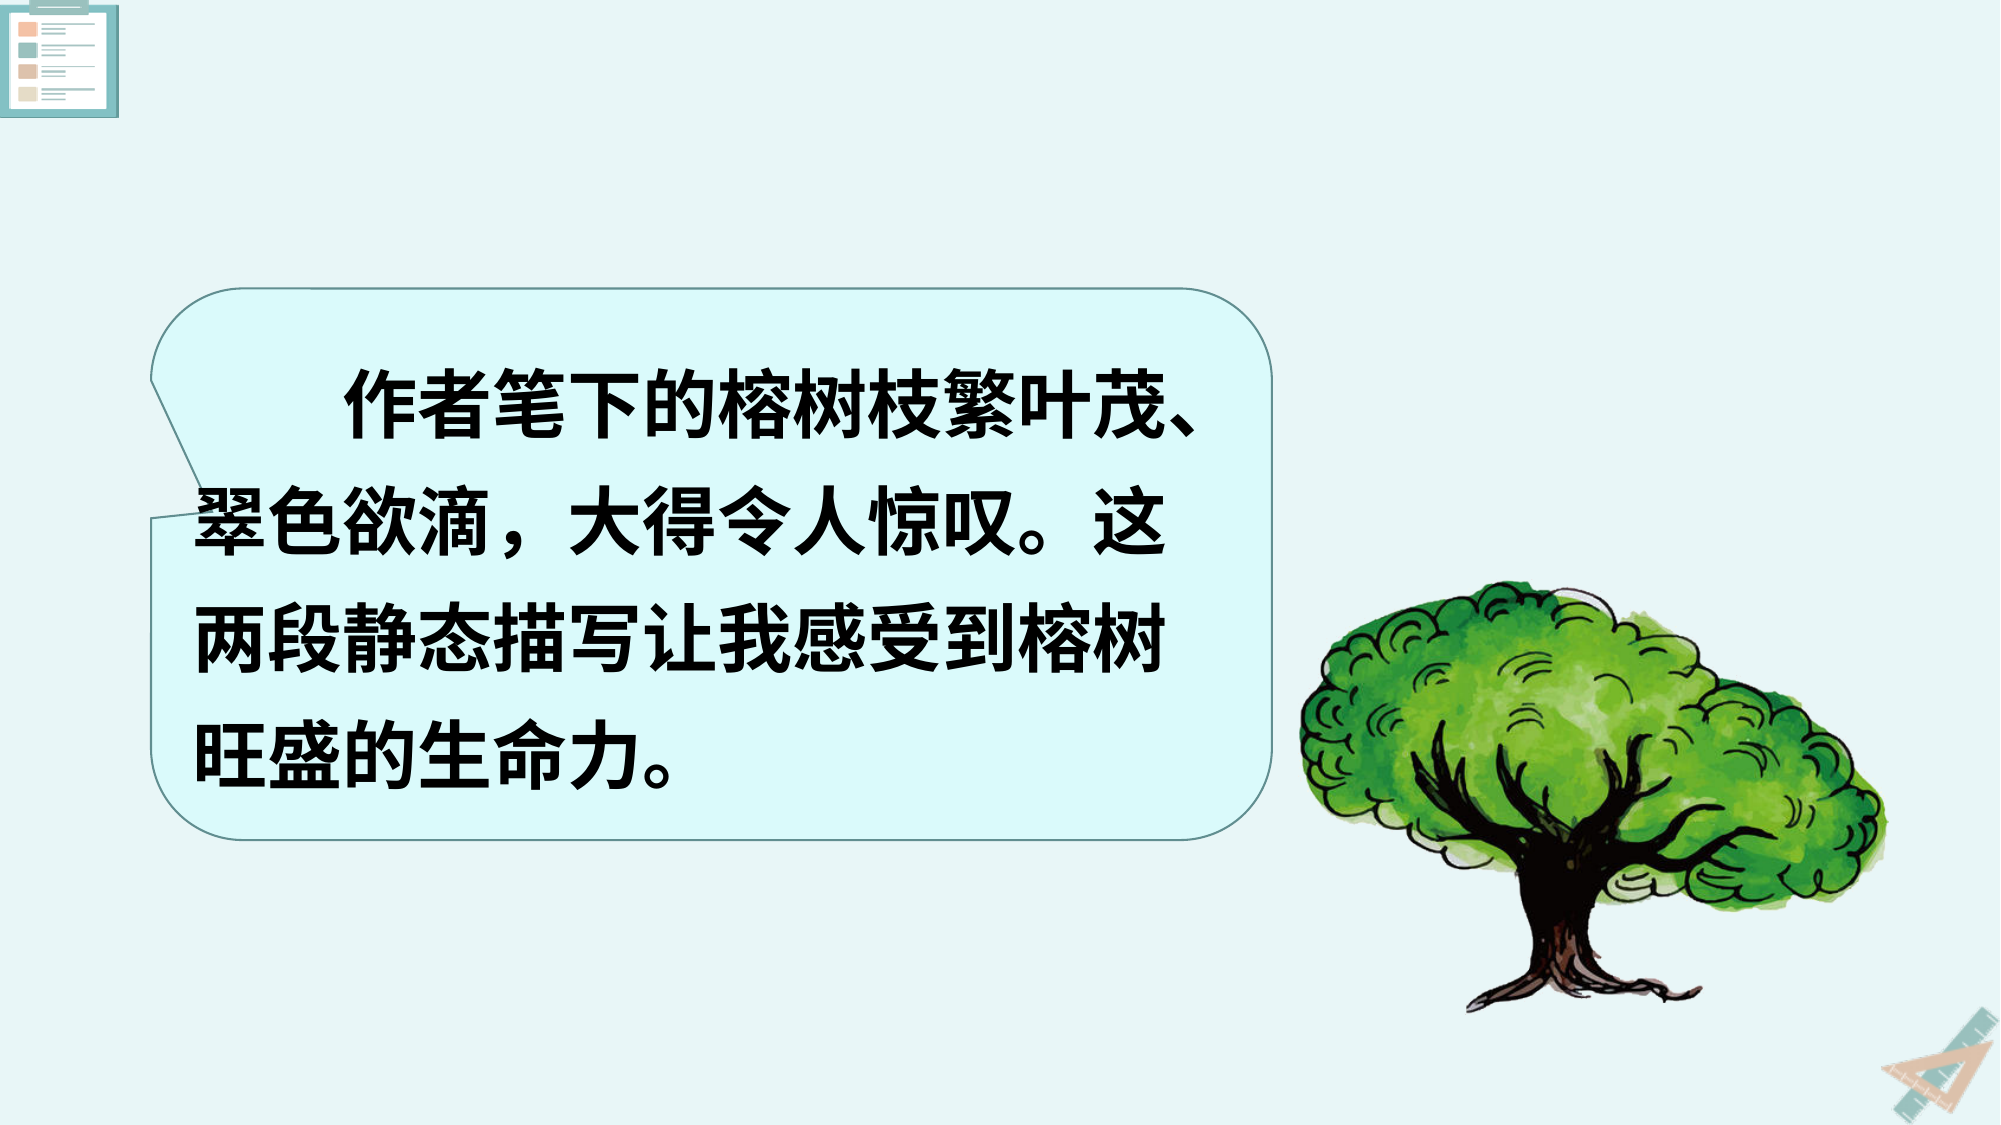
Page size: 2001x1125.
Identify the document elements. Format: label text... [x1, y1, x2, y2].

picture [1298, 579, 2000, 1125]
text_box 作者笔下的榕树枝繁叶茂、翠色欲滴，大得令人惊叹。这两段静态描写让我感受到榕树旺盛的生命力。 [149, 287, 1273, 842]
picture [0, 0, 119, 119]
